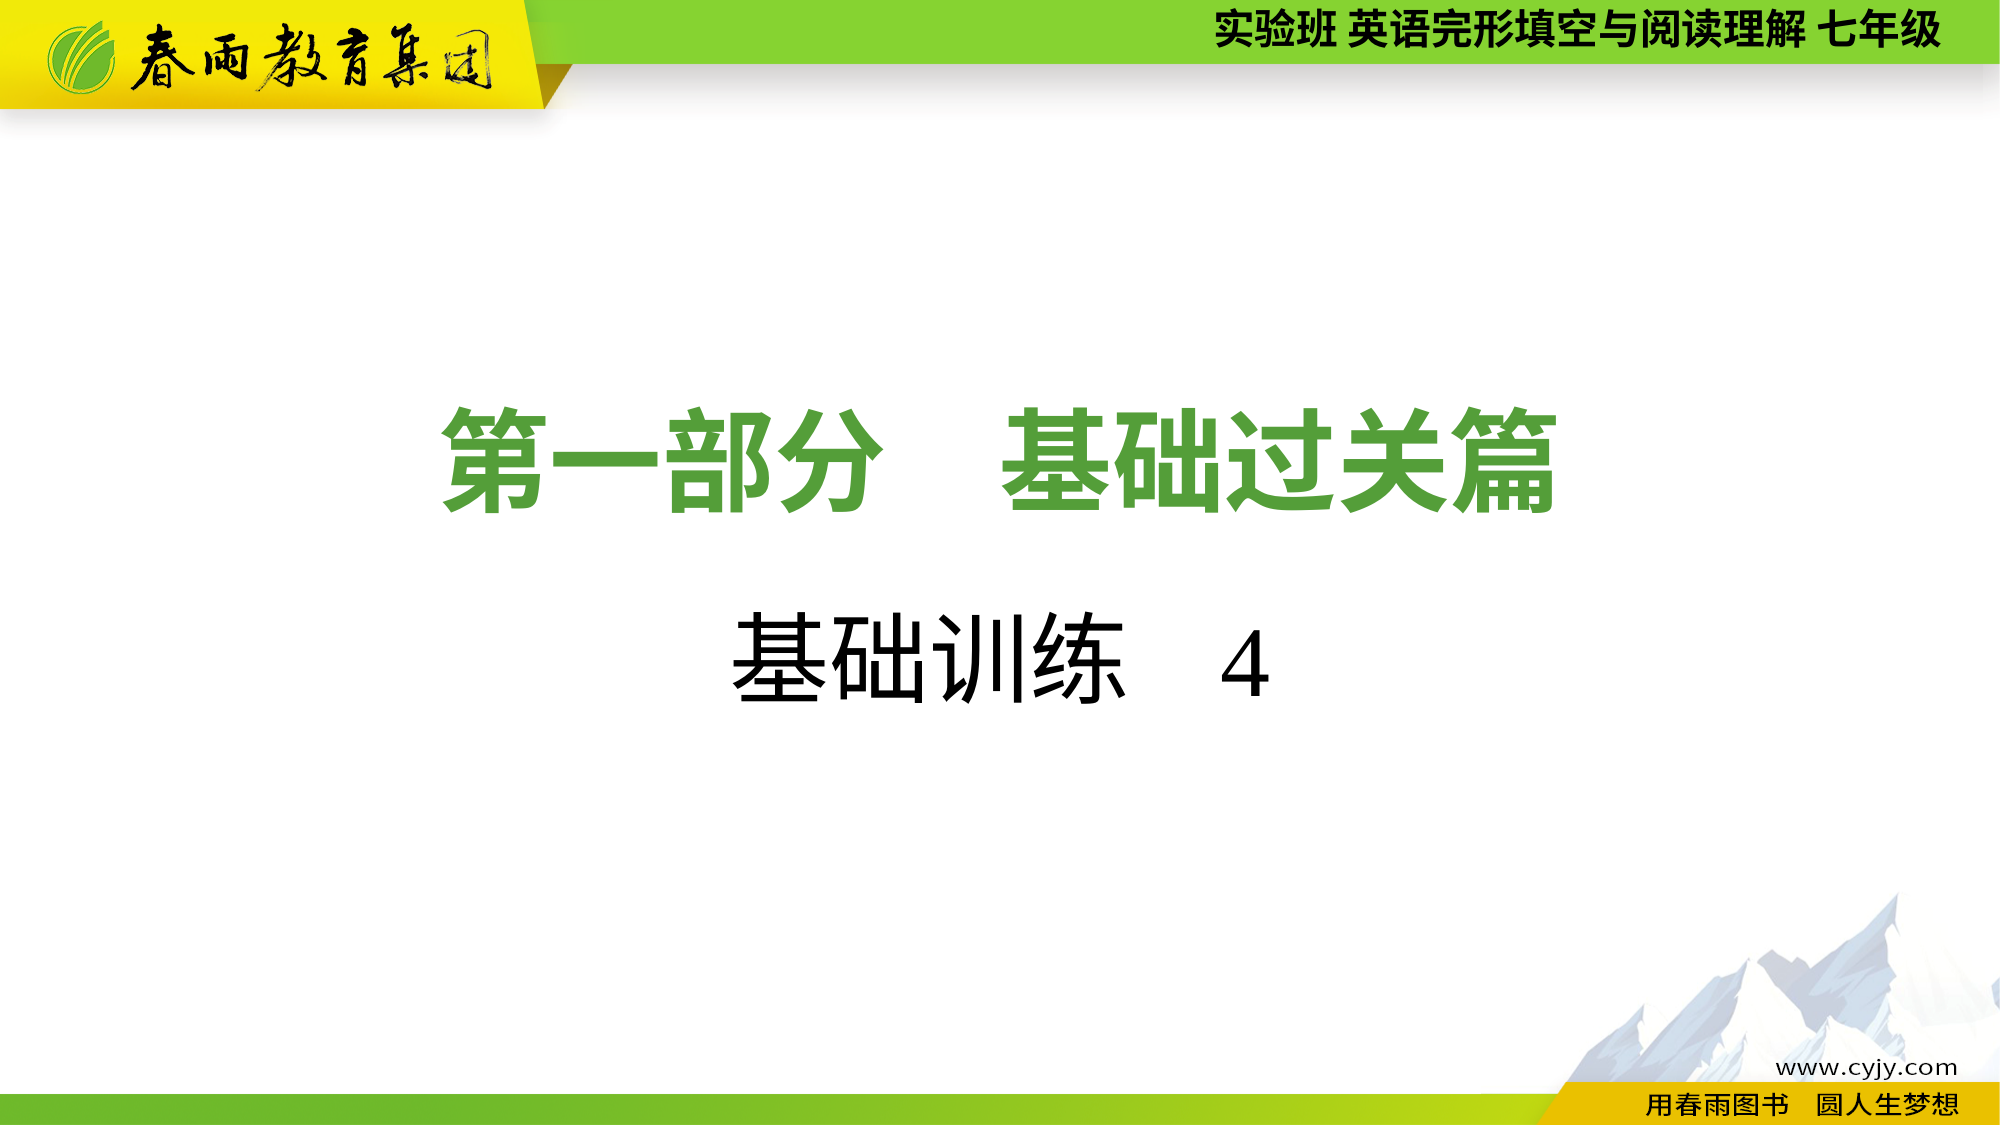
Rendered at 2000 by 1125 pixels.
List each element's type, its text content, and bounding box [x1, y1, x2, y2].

picture [0, 0, 2000, 1125]
text_box 基础训练 4 [54, 528, 1946, 724]
text_box 第一部分 基础过关篇 [54, 316, 1946, 528]
